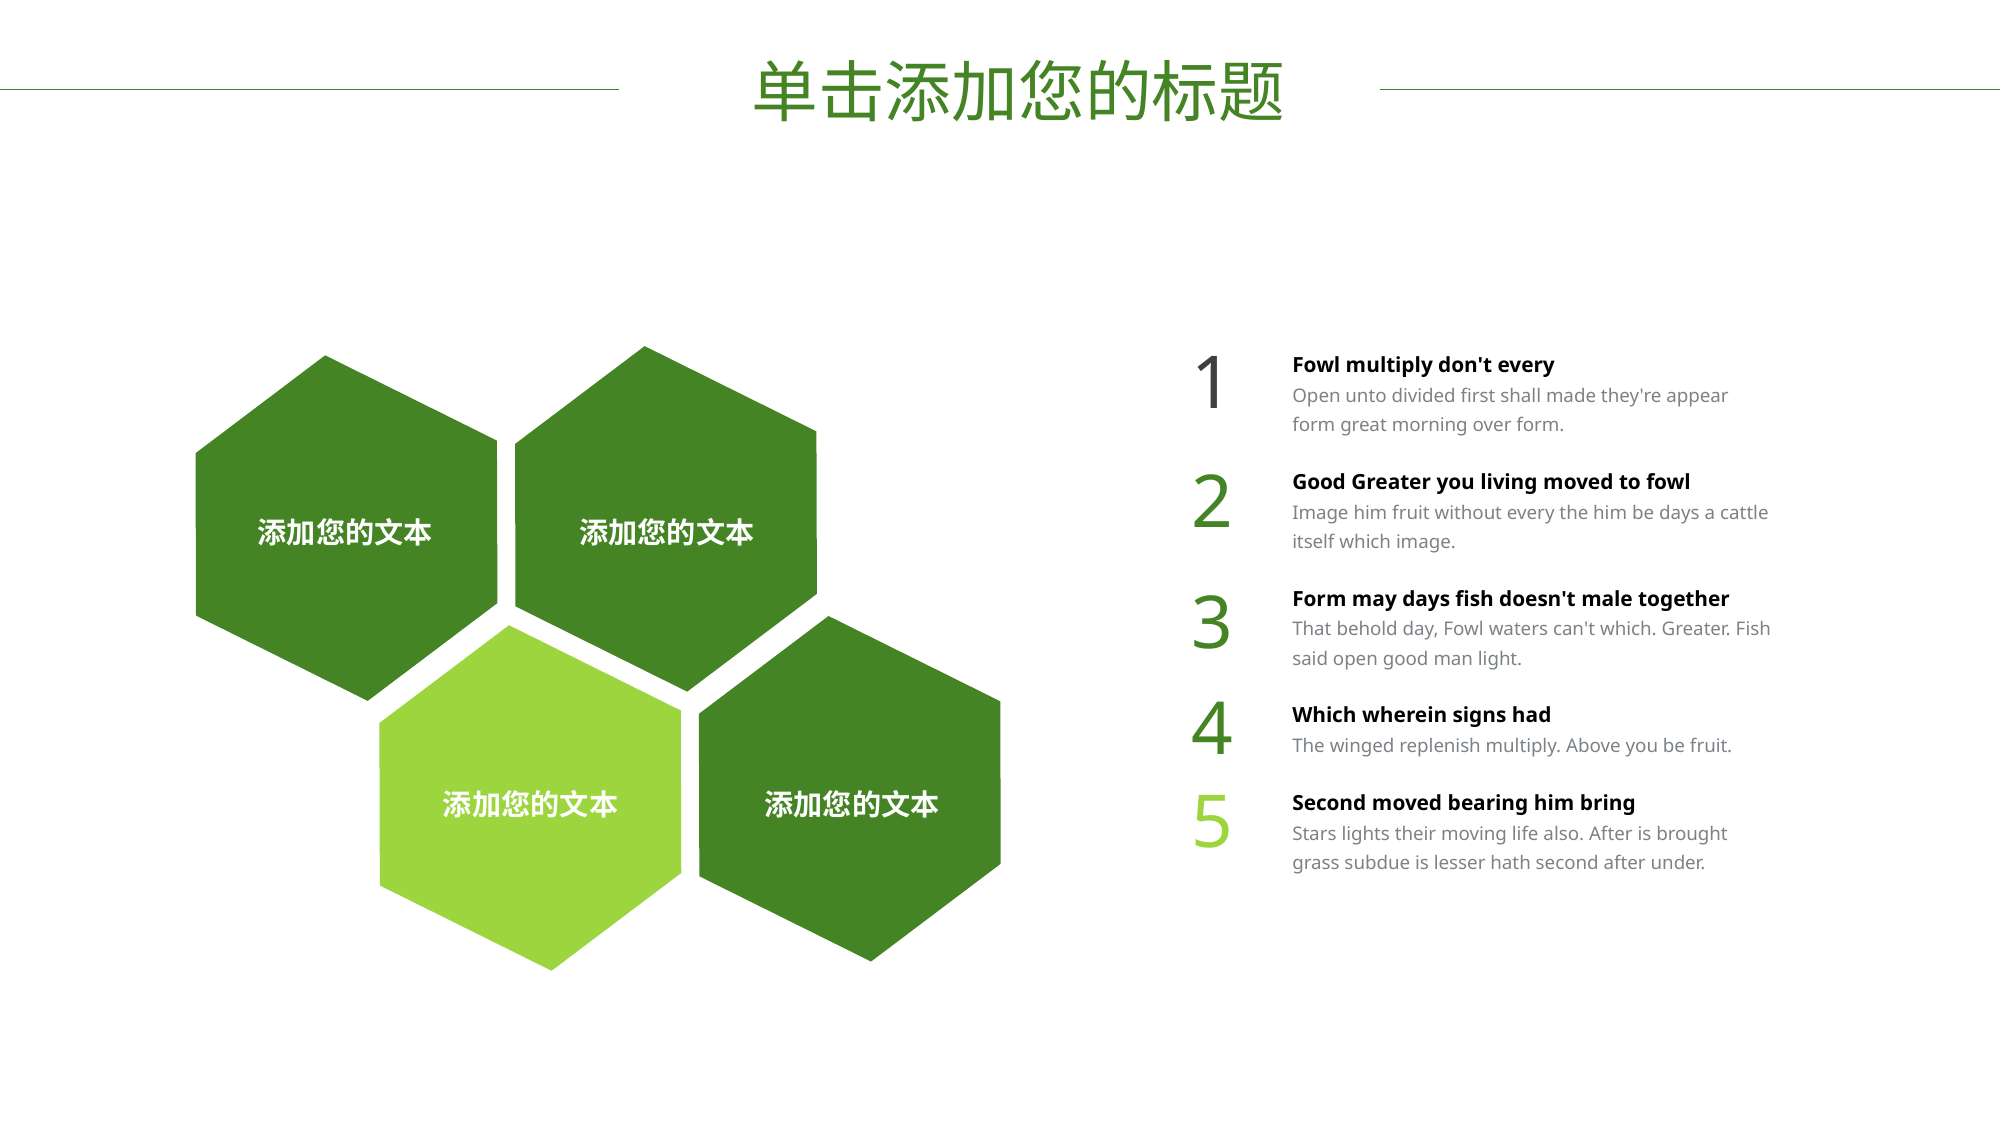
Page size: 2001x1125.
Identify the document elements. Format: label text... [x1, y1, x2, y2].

text_box 添加您的文本 [735, 784, 969, 829]
text_box [194, 354, 499, 703]
text_box 添加您的文本 [228, 512, 462, 557]
text_box 添加您的文本 [549, 512, 784, 557]
text_box 5 [1176, 766, 1275, 870]
text_box [513, 344, 818, 693]
text_box 3 [1176, 568, 1275, 671]
text_box [697, 614, 1002, 963]
text_box [378, 624, 683, 972]
text_box 1 [1176, 328, 1275, 431]
text_box 4 [1176, 673, 1275, 766]
text_box 添加您的文本 [413, 784, 648, 829]
text_box 单击添加您的标题 [669, 42, 1368, 138]
text_box Fowl multiply don't every Open unto divided first shall made they're appear form great morning over form. Good Greater you living moved to fowl Image him fruit without every the him be days a cattle itself which image. Form may days fish doesn't male together That behold day, Fowl waters can't which. Greater. Fish said open good man light. Which wherein signs had The winged replenish multiply. Above you be fruit. Second moved bearing him bring Stars lights their moving life also. After is brought grass subdue is lesser hath second after under. [1277, 340, 1786, 881]
text_box 2 [1176, 447, 1275, 550]
